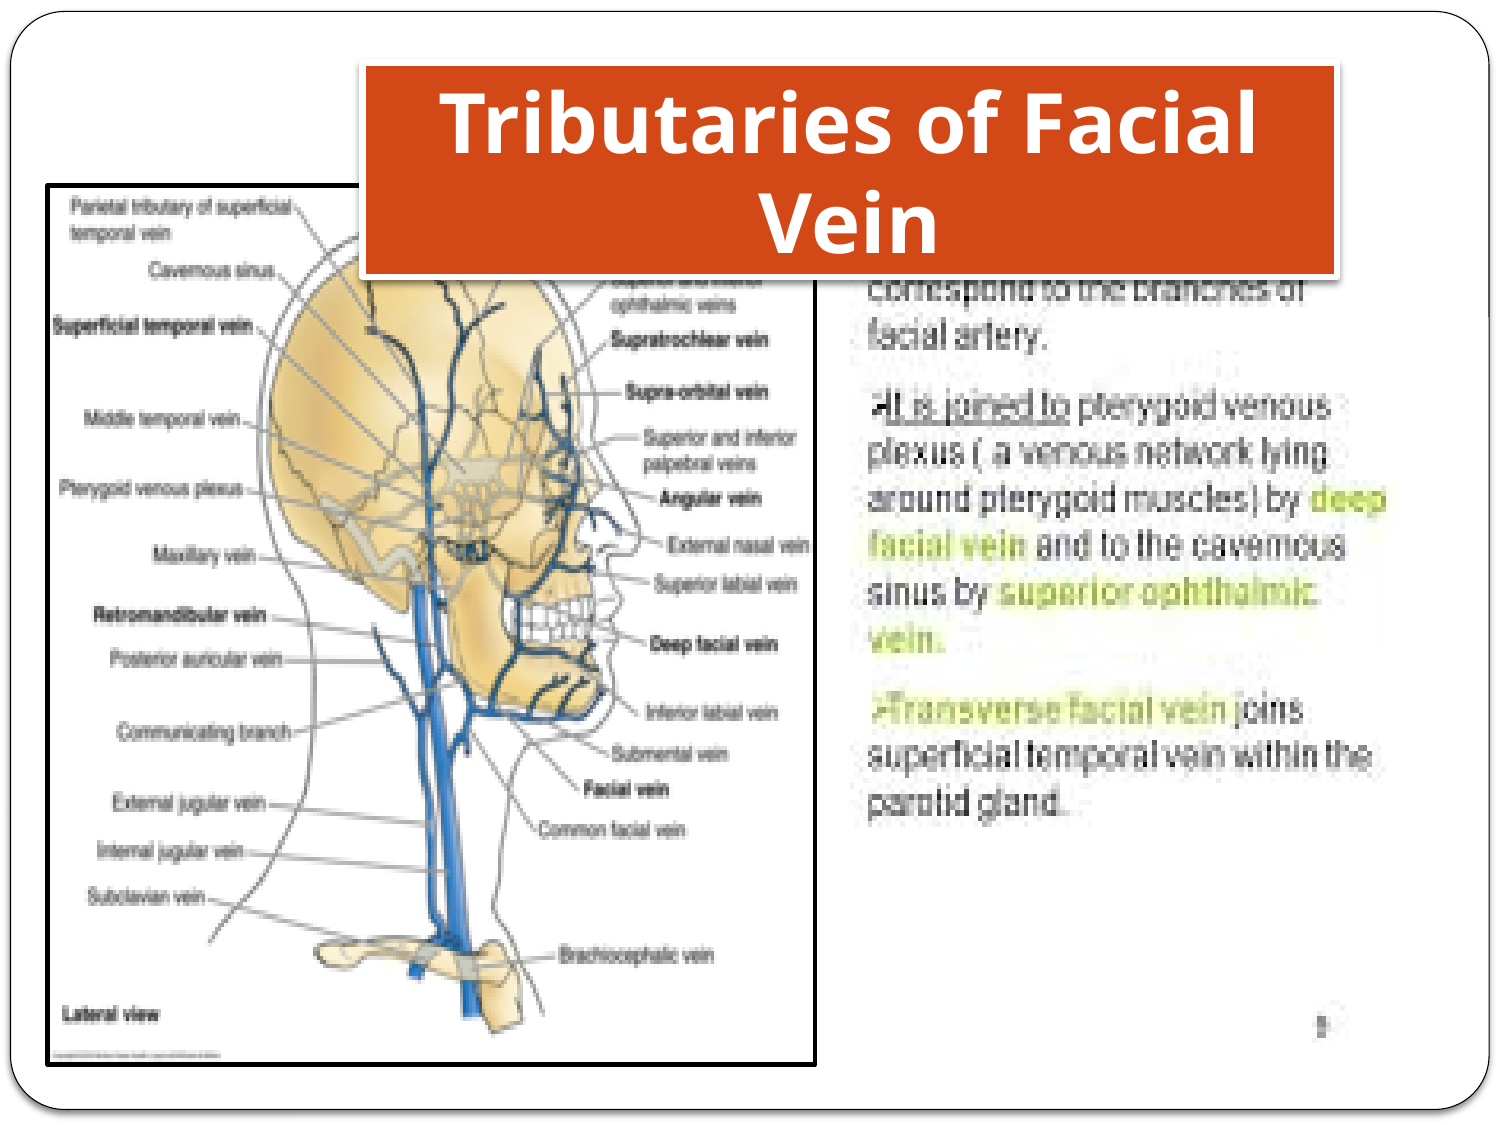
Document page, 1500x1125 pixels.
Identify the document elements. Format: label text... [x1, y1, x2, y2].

picture [849, 205, 1401, 1098]
picture [49, 187, 813, 1063]
text_box Tributaries of Facial Vein [359, 59, 1340, 280]
